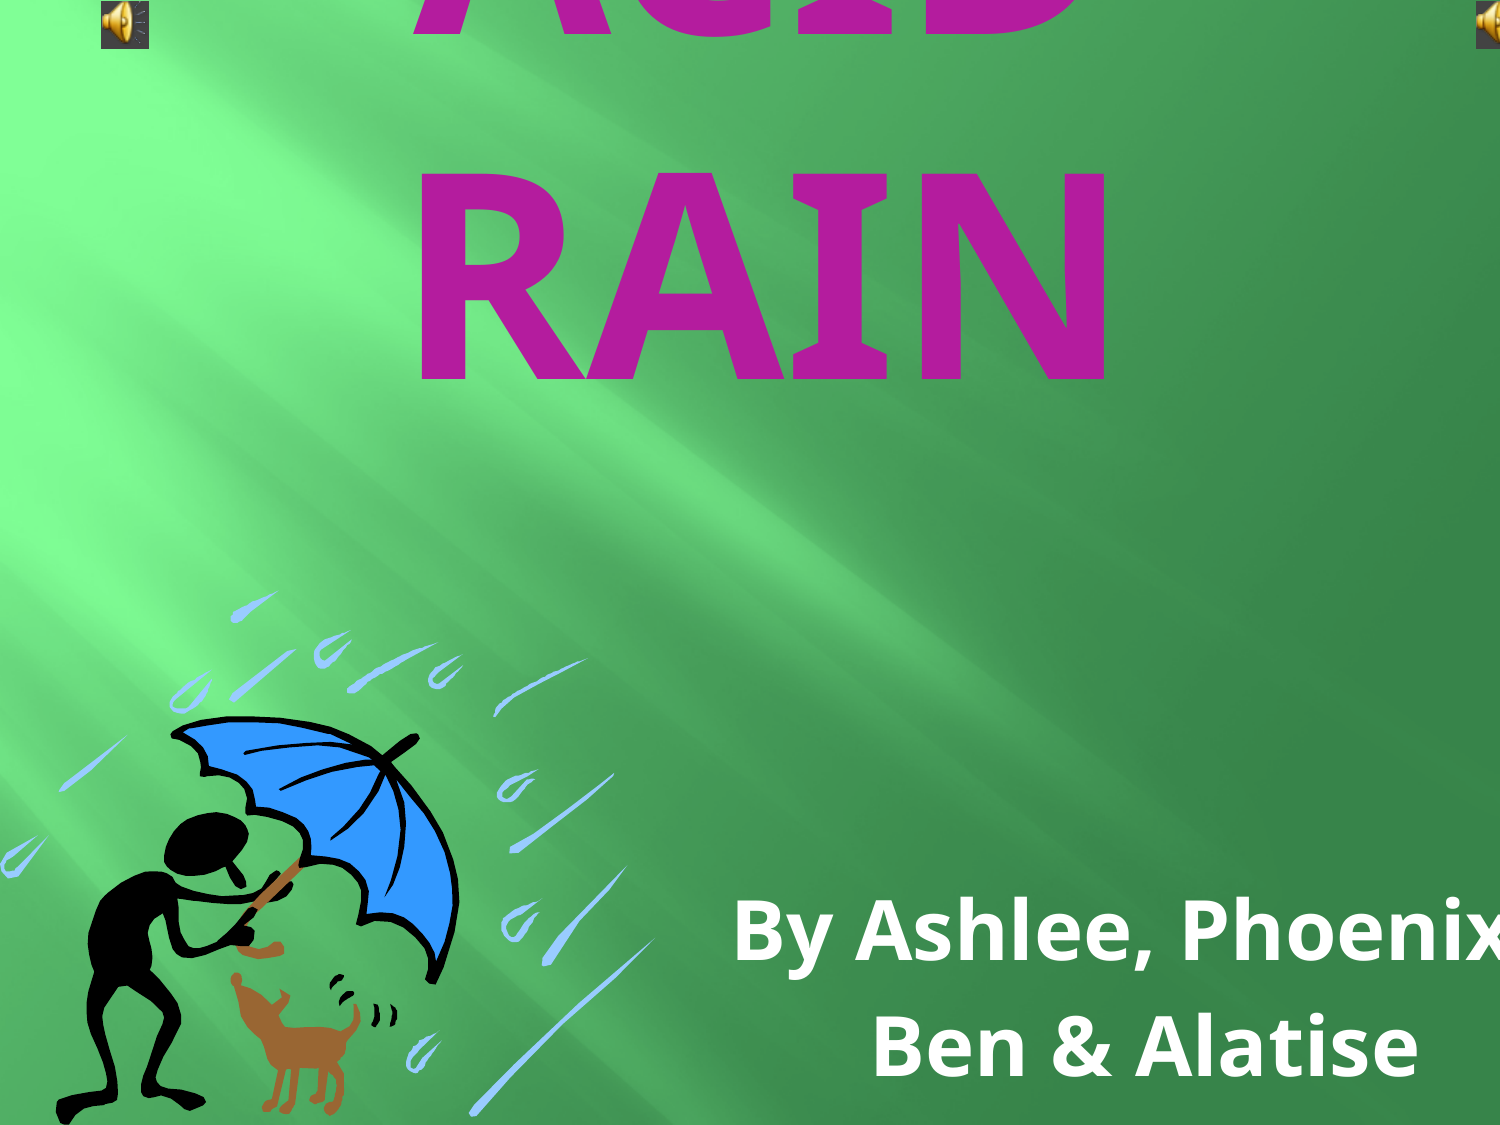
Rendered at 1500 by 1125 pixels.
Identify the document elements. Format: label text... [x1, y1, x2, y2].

picture [1474, 0, 1500, 51]
title Acid Rain [88, 137, 1439, 438]
subtitle By Ashlee, Phoenix, Ben & Alatise [698, 869, 1500, 1125]
picture [100, 0, 151, 51]
picture [0, 590, 656, 1125]
